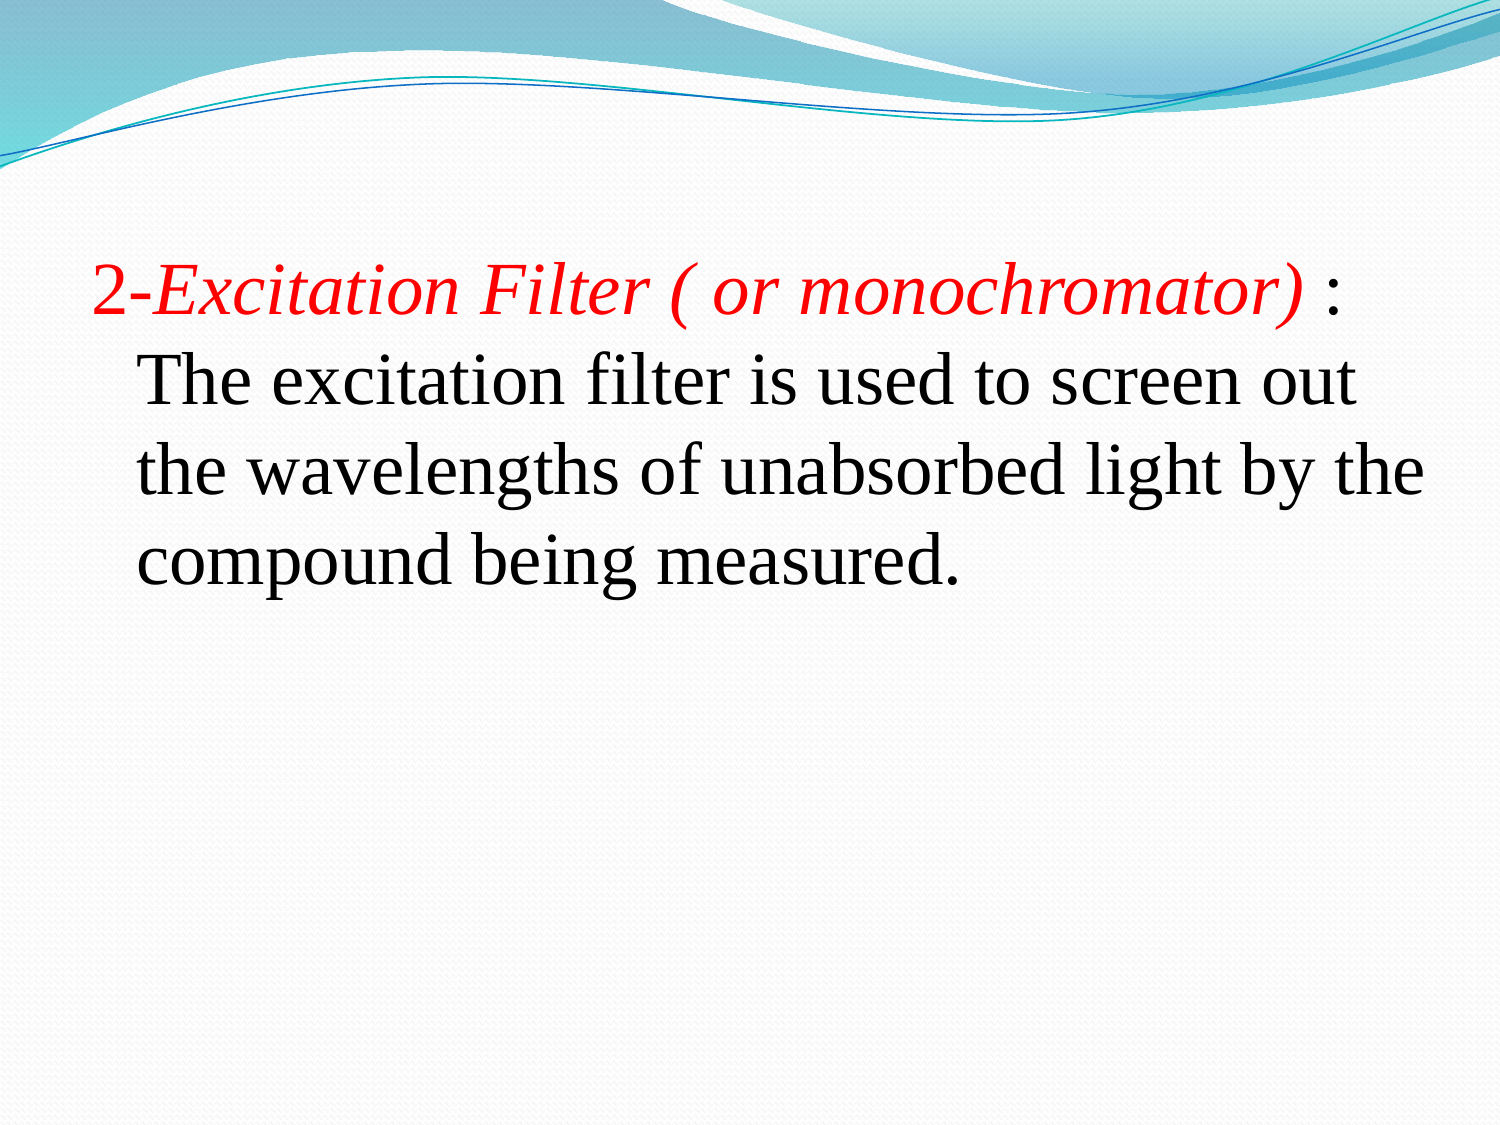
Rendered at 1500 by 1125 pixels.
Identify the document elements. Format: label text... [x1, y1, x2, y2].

text_box 2-Excitation Filter ( or monochromator) : The excitation filter is used to screen out the wavelengths of unabsorbed light by the compound being measured. [76, 231, 1447, 607]
